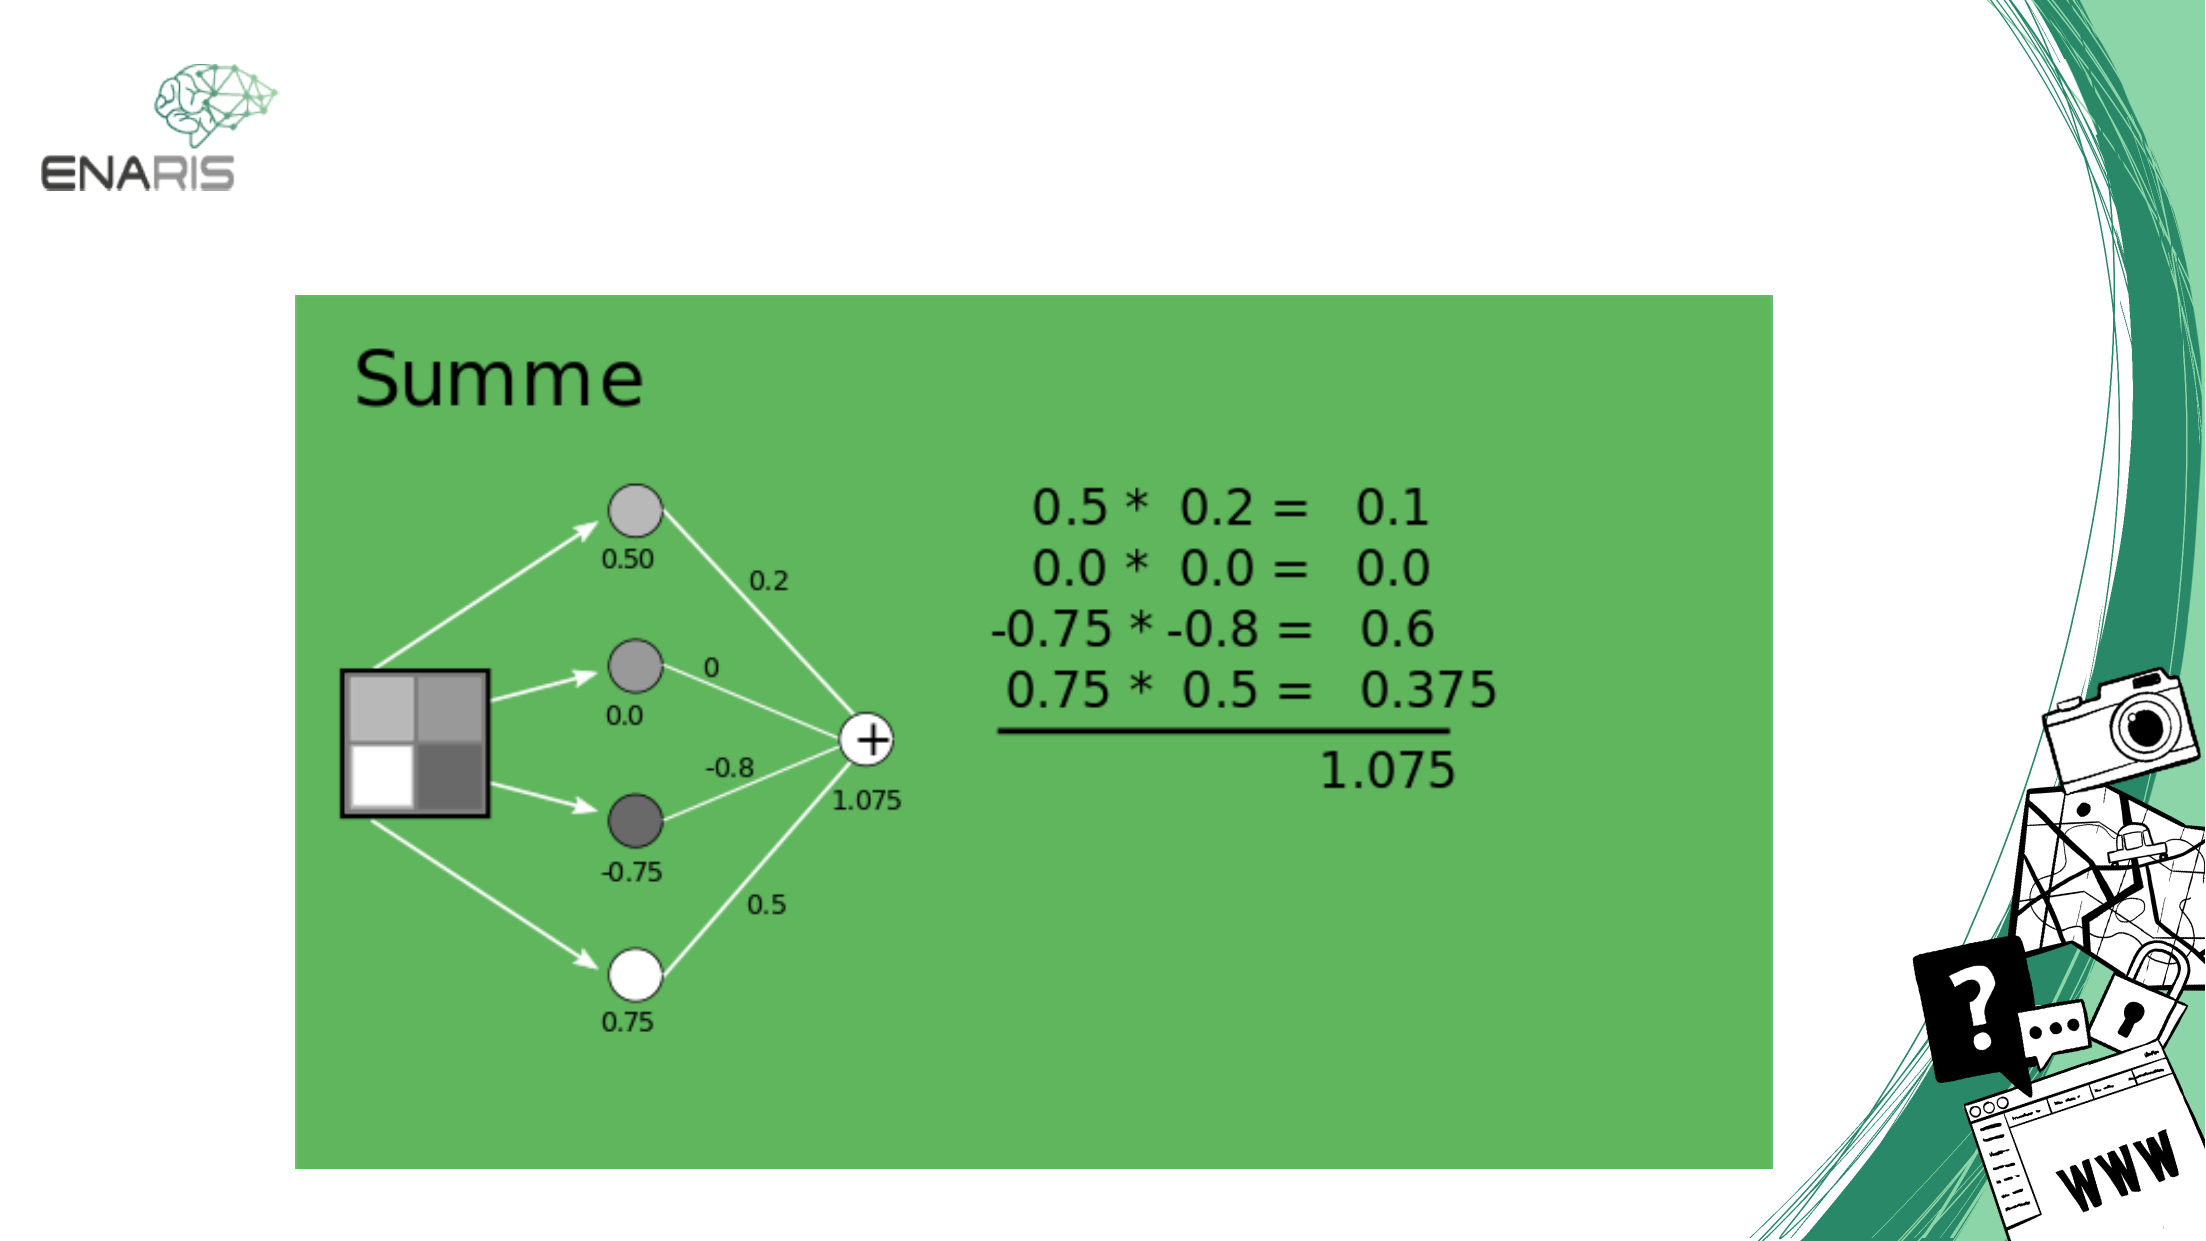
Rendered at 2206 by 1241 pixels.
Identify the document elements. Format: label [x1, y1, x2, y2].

picture [295, 0, 2205, 1241]
picture [41, 64, 280, 191]
